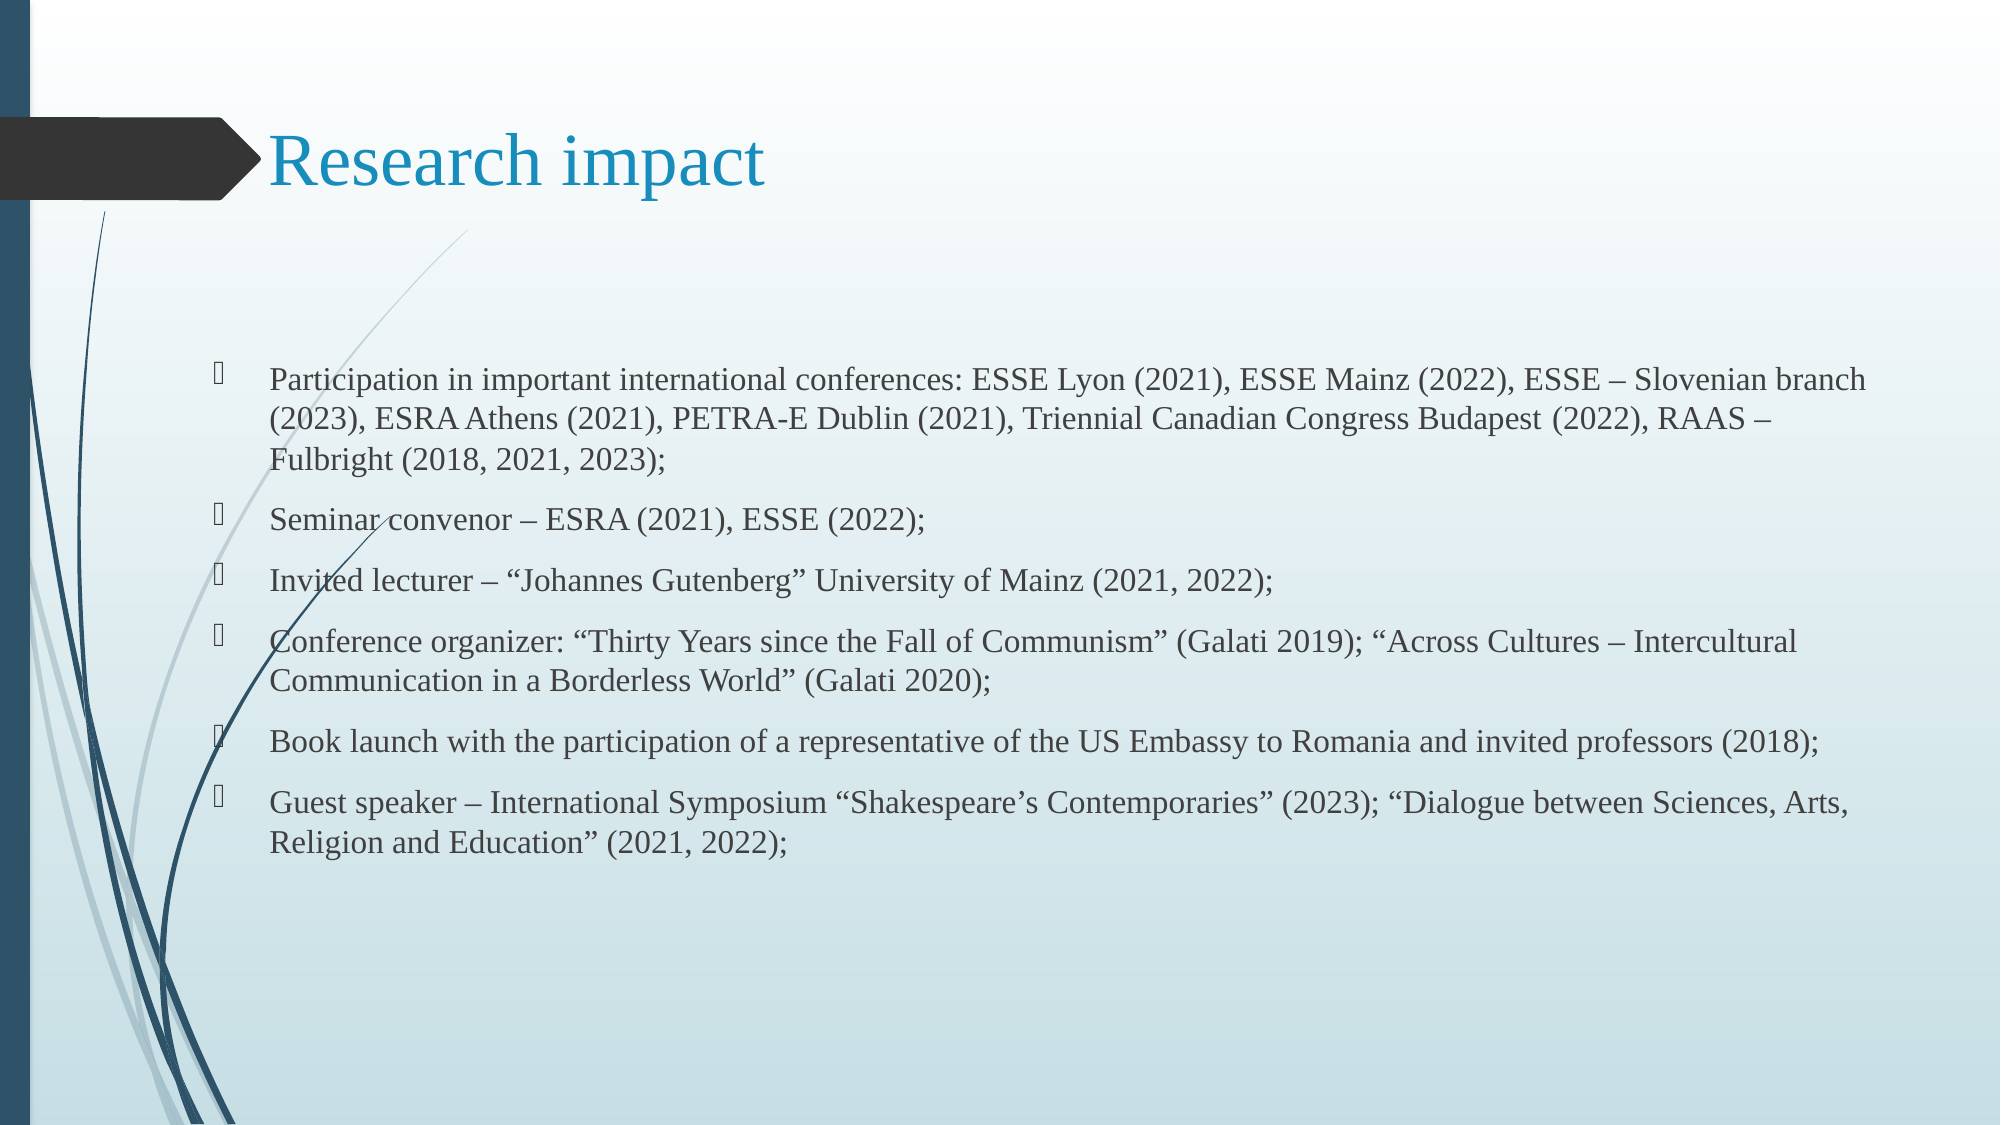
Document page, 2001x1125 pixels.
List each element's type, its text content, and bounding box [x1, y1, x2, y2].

list Participation in important international conferences: ESSE Lyon (2021), ESSE Mainz (2022), ESSE – Slovenian branch (2023), ESRA Athens (2021), PETRA-E Dublin (2021), Triennial Canadian Congress Budapest (2022), RAAS – Fulbright (2018, 2021, 2023); Seminar convenor – ESRA (2021), ESSE (2022); Invited lecturer – “Johannes Gutenberg” University of Mainz (2021, 2022); Conference organizer: “Thirty Years since the Fall of Communism” (Galati 2019); “Across Cultures – Intercultural Communication in a Borderless World” (Galati 2020); Book launch with the participation of a representative of the US Embassy to Romania and invited professors (2018); Guest speaker – International Symposium “Shakespeare’s Contemporaries” (2023); “Dialogue between Sciences, Arts, Religion and Education” (2021, 2022); [198, 349, 1888, 970]
title Research impact [253, 102, 1888, 313]
